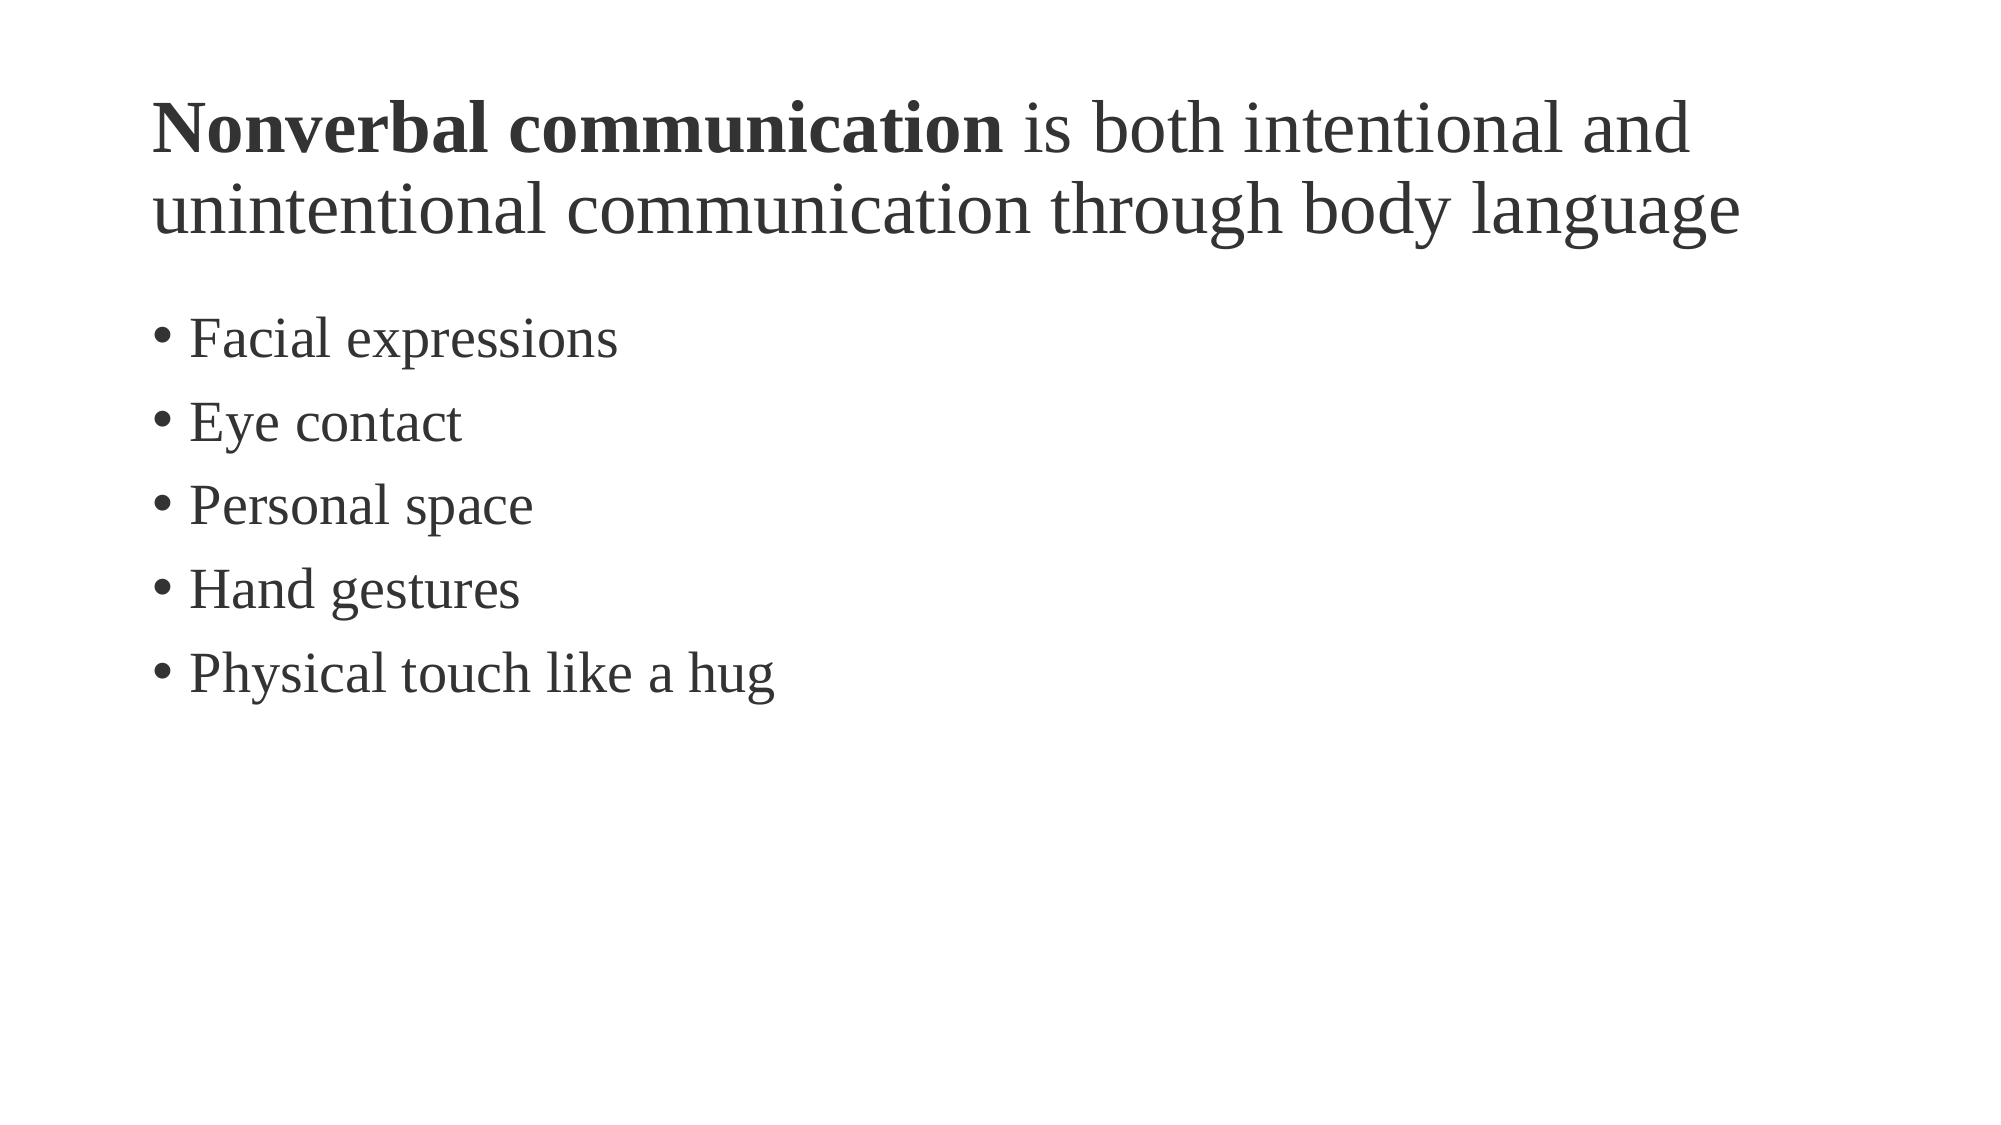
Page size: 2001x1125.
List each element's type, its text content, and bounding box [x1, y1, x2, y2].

title Nonverbal communication is both intentional and unintentional communication through body language [137, 59, 1863, 278]
list Facial expressions Eye contact Personal space Hand gestures Physical touch like a hug [137, 299, 1863, 1014]
